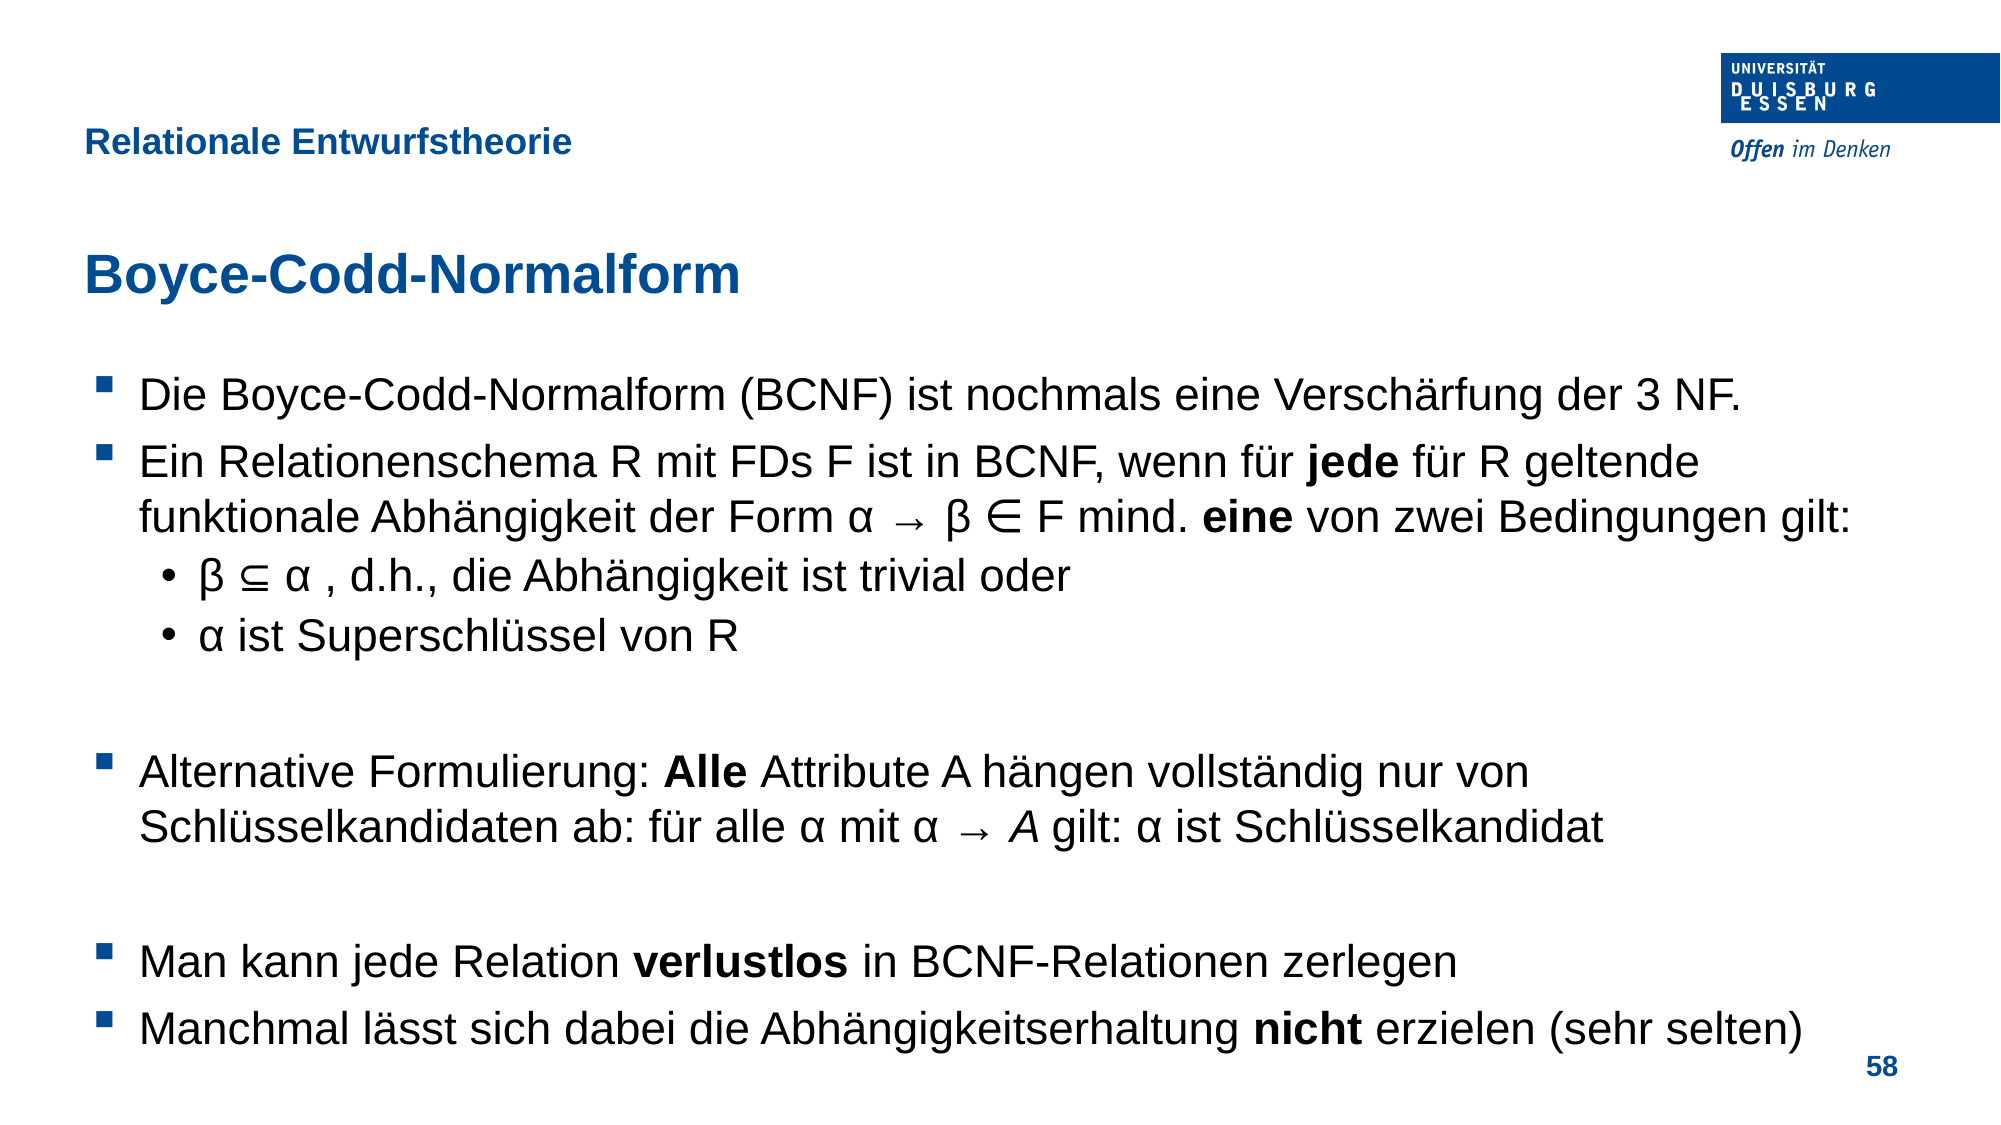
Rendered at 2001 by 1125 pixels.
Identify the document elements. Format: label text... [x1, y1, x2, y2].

slide_number 58 [1677, 1039, 1914, 1081]
list Die Boyce-Codd-Normalform (BCNF) ist nochmals eine Verschärfung der 3 NF. Ein Relationenschema R mit FDs F ist in BCNF, wenn für jede für R geltende funktionale Abhängigkeit der Form α → β ∈ F mind. eine von zwei Bedingungen gilt: β ⊆ α , d.h., die Abhängigkeit ist trivial oder α ist Superschlüssel von R Alternative Formulierung: Alle Attribute A hängen vollständig nur von Schlüsselkandidaten ab: für alle α mit α → A gilt: α ist Schlüsselkandidat Man kann jede Relation verlustlos in BCNF-Relationen zerlegen Manchmal lässt sich dabei die Abhängigkeitserhaltung nicht erzielen (sehr selten) [85, 356, 1914, 996]
list Boyce-Codd-Normalform [84, 237, 1824, 313]
picture [1721, 53, 2000, 162]
list Relationale Entwurfstheorie [84, 122, 1692, 163]
